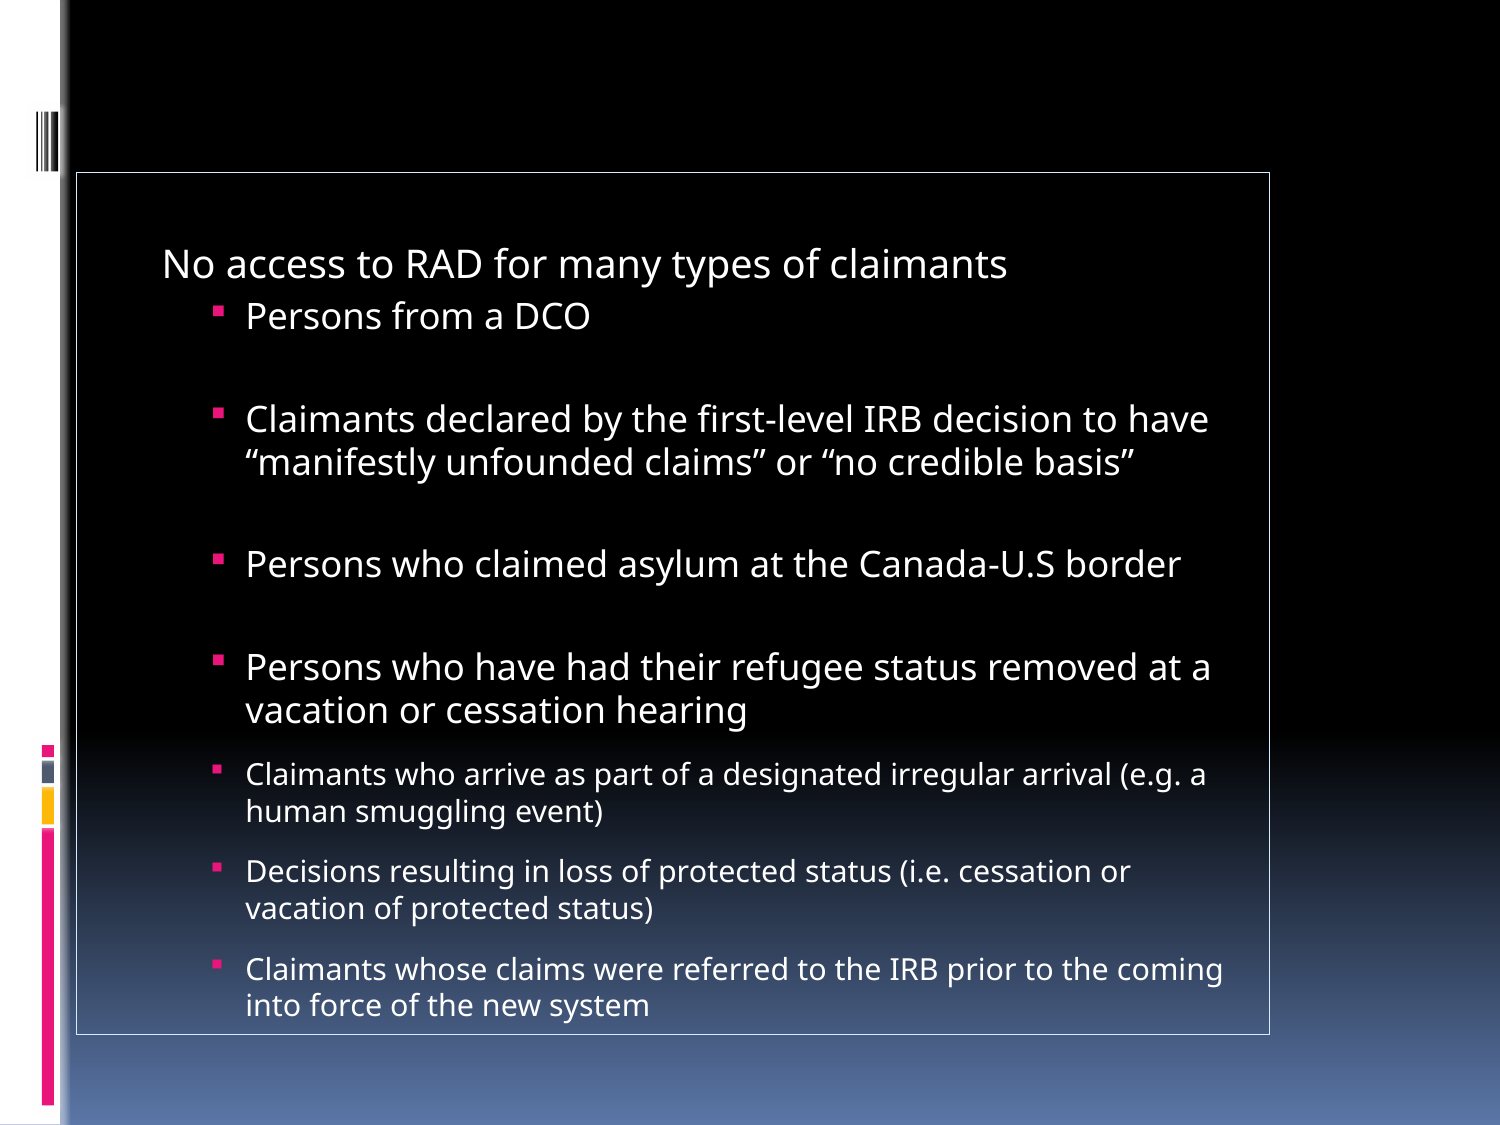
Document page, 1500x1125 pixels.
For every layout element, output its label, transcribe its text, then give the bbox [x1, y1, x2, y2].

list No access to RAD for many types of claimants Persons from a DCO Claimants declared by the first-level IRB decision to have “manifestly unfounded claims” or “no credible basis” Persons who claimed asylum at the Canada-U.S border Persons who have had their refugee status removed at a vacation or cessation hearing Claimants who arrive as part of a designated irregular arrival (e.g. a human smuggling event) Decisions resulting in loss of protected status (i.e. cessation or vacation of protected status) Claimants whose claims were referred to the IRB prior to the coming into force of the new system [76, 172, 1270, 1035]
